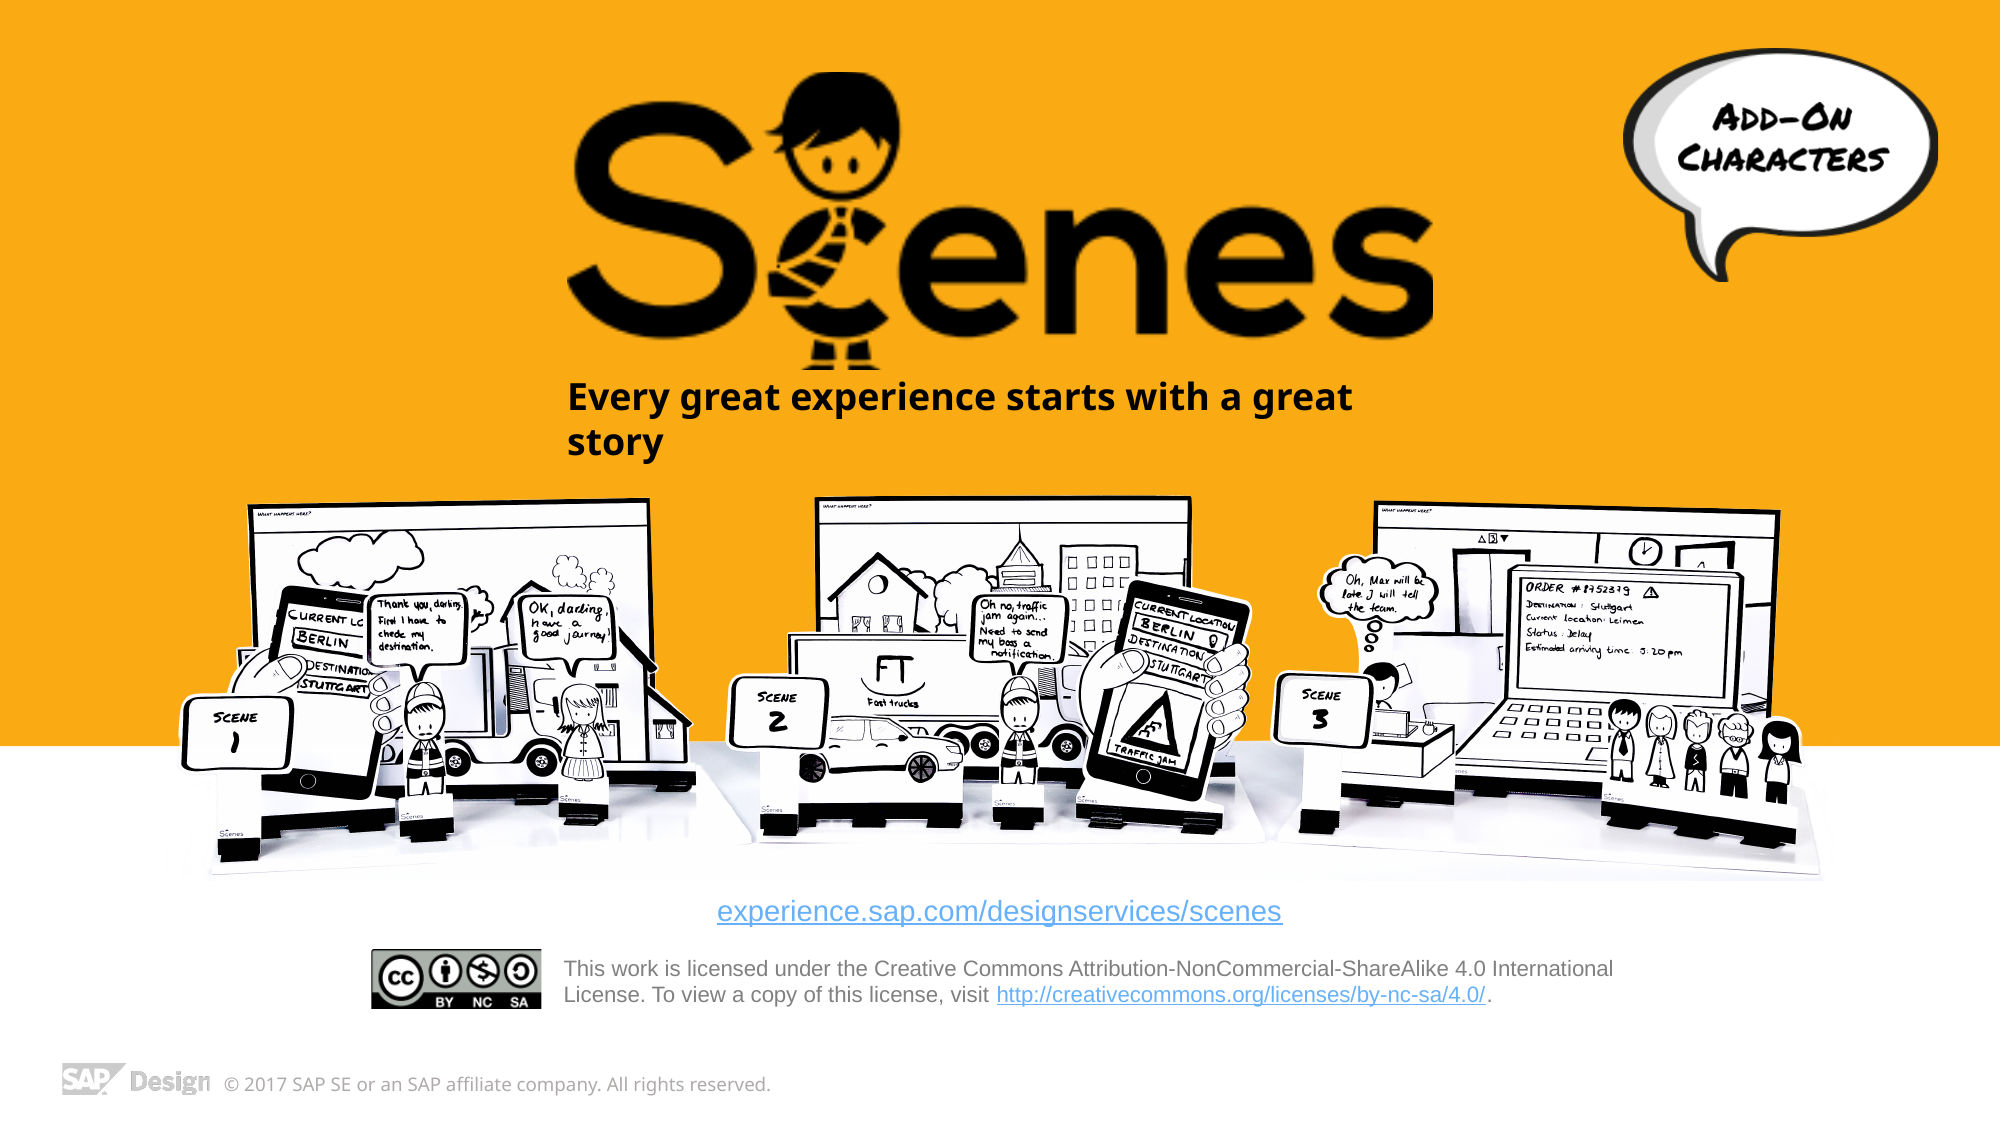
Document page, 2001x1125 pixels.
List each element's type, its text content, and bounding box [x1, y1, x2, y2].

text_box experience.sap.com/designservices/scenes [0, 884, 2000, 935]
picture [117, 495, 1884, 881]
picture [1655, 82, 1909, 204]
